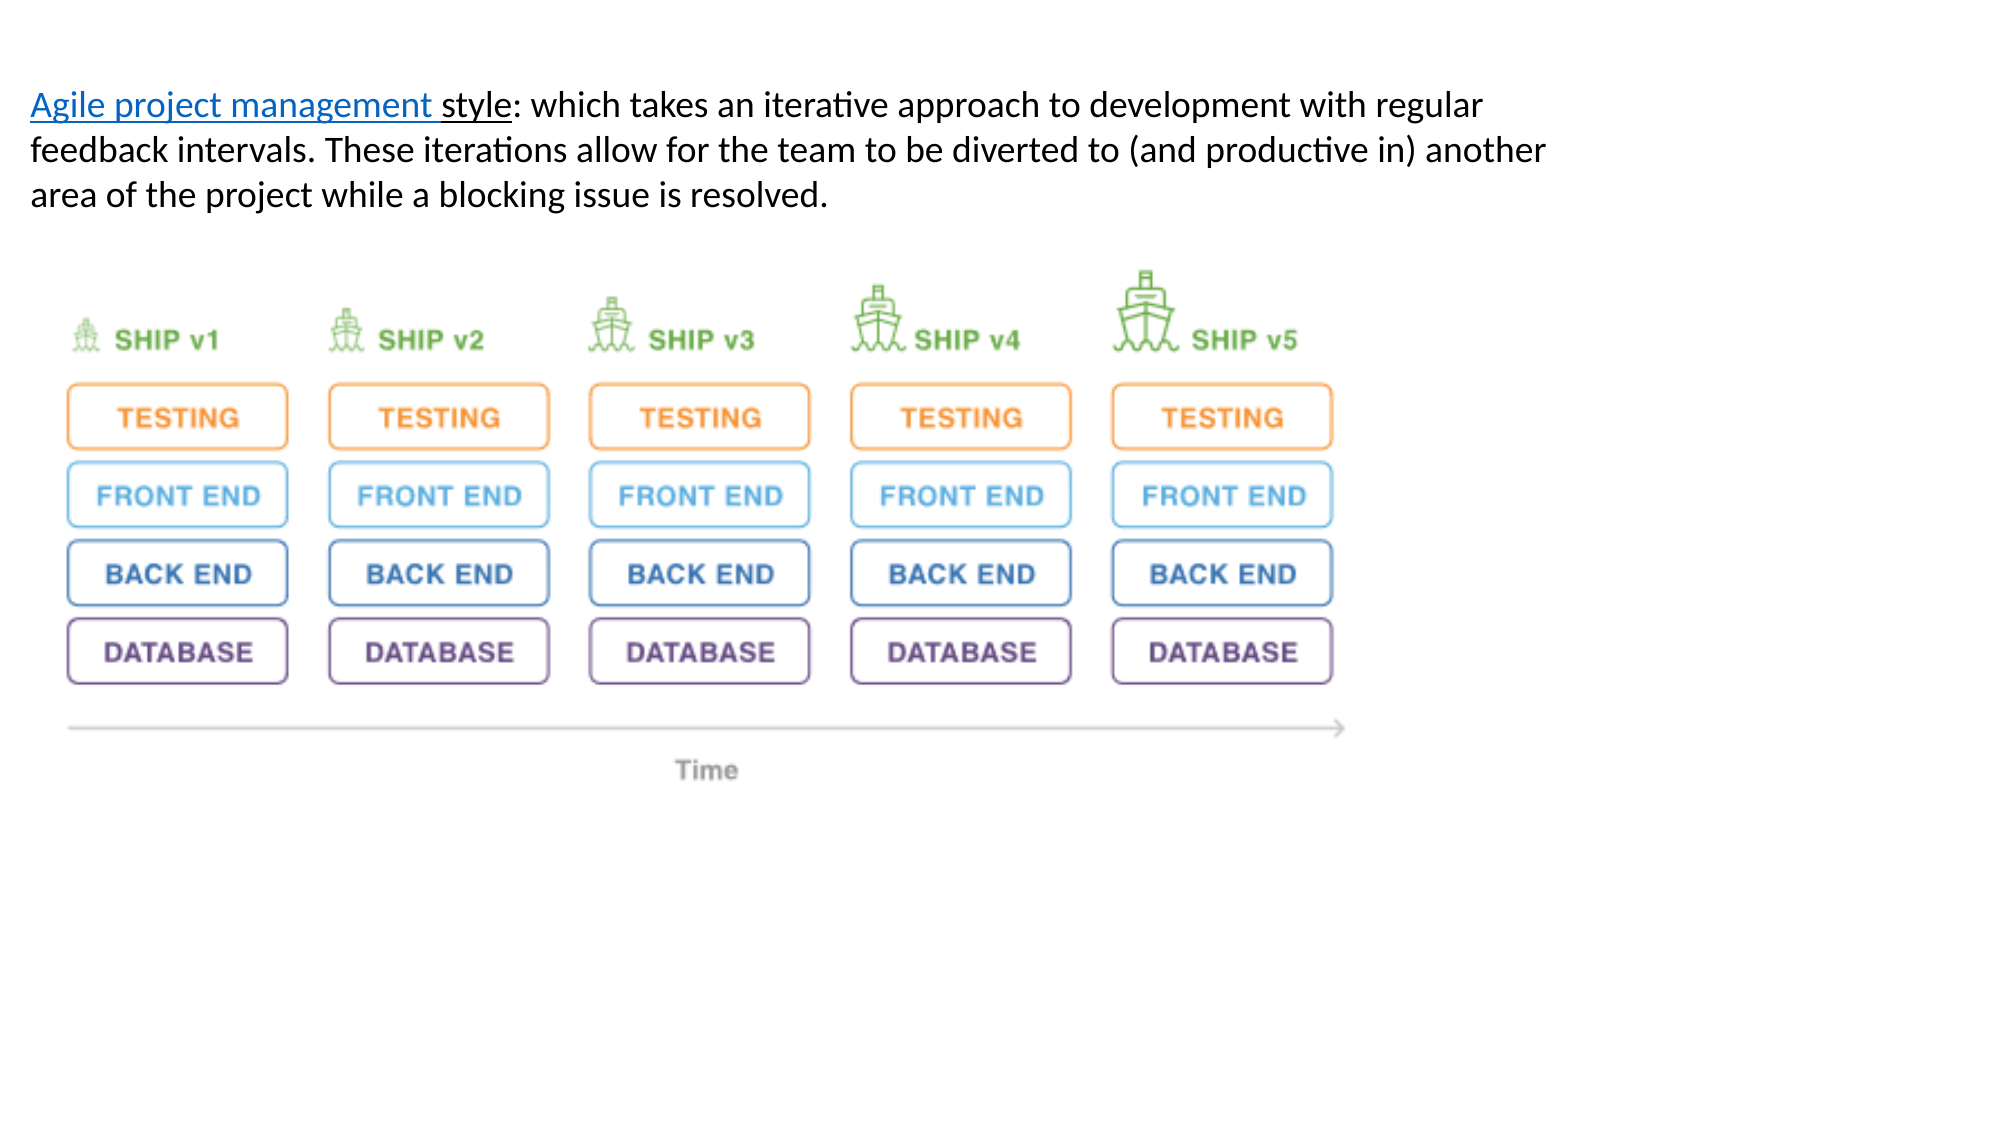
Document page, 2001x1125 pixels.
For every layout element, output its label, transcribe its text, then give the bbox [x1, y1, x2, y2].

text_box Agile project management style: which takes an iterative approach to development with regular feedback intervals. These iterations allow for the team to be diverted to (and productive in) another area of the project while a blocking issue is resolved. [15, 72, 1564, 223]
picture [54, 248, 1359, 804]
